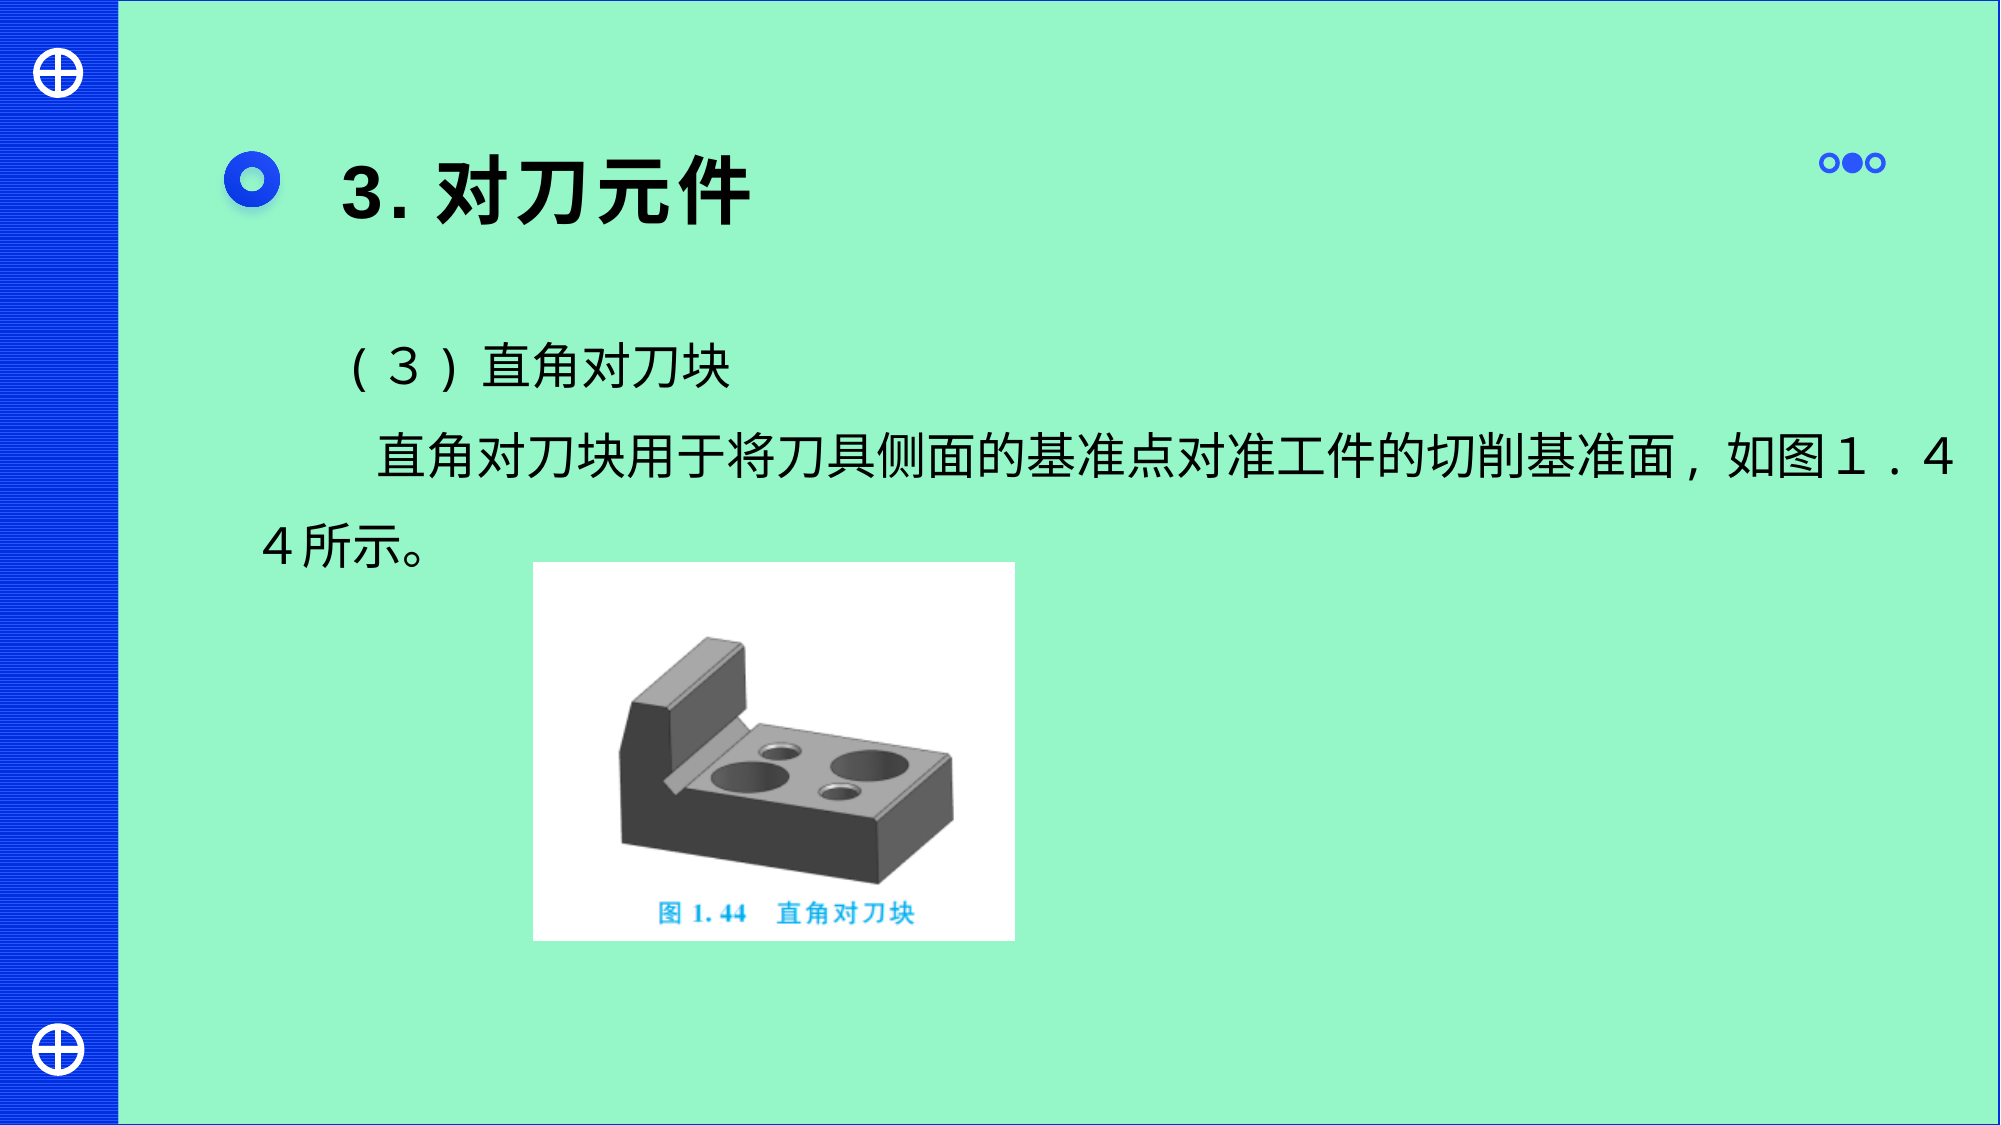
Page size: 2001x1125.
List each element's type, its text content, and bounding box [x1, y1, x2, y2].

text_box [35, 49, 82, 96]
text_box (３) 直角对刀块 直角对刀块用于将刀具侧面的基准点对准工件的切削基准面, 如图１.４４所示。 [237, 297, 1980, 583]
text_box [0, 0, 119, 1125]
text_box [33, 1025, 83, 1074]
picture [533, 562, 1015, 941]
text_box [1819, 152, 1886, 174]
text_box 3.对刀元件 [218, 135, 1506, 257]
